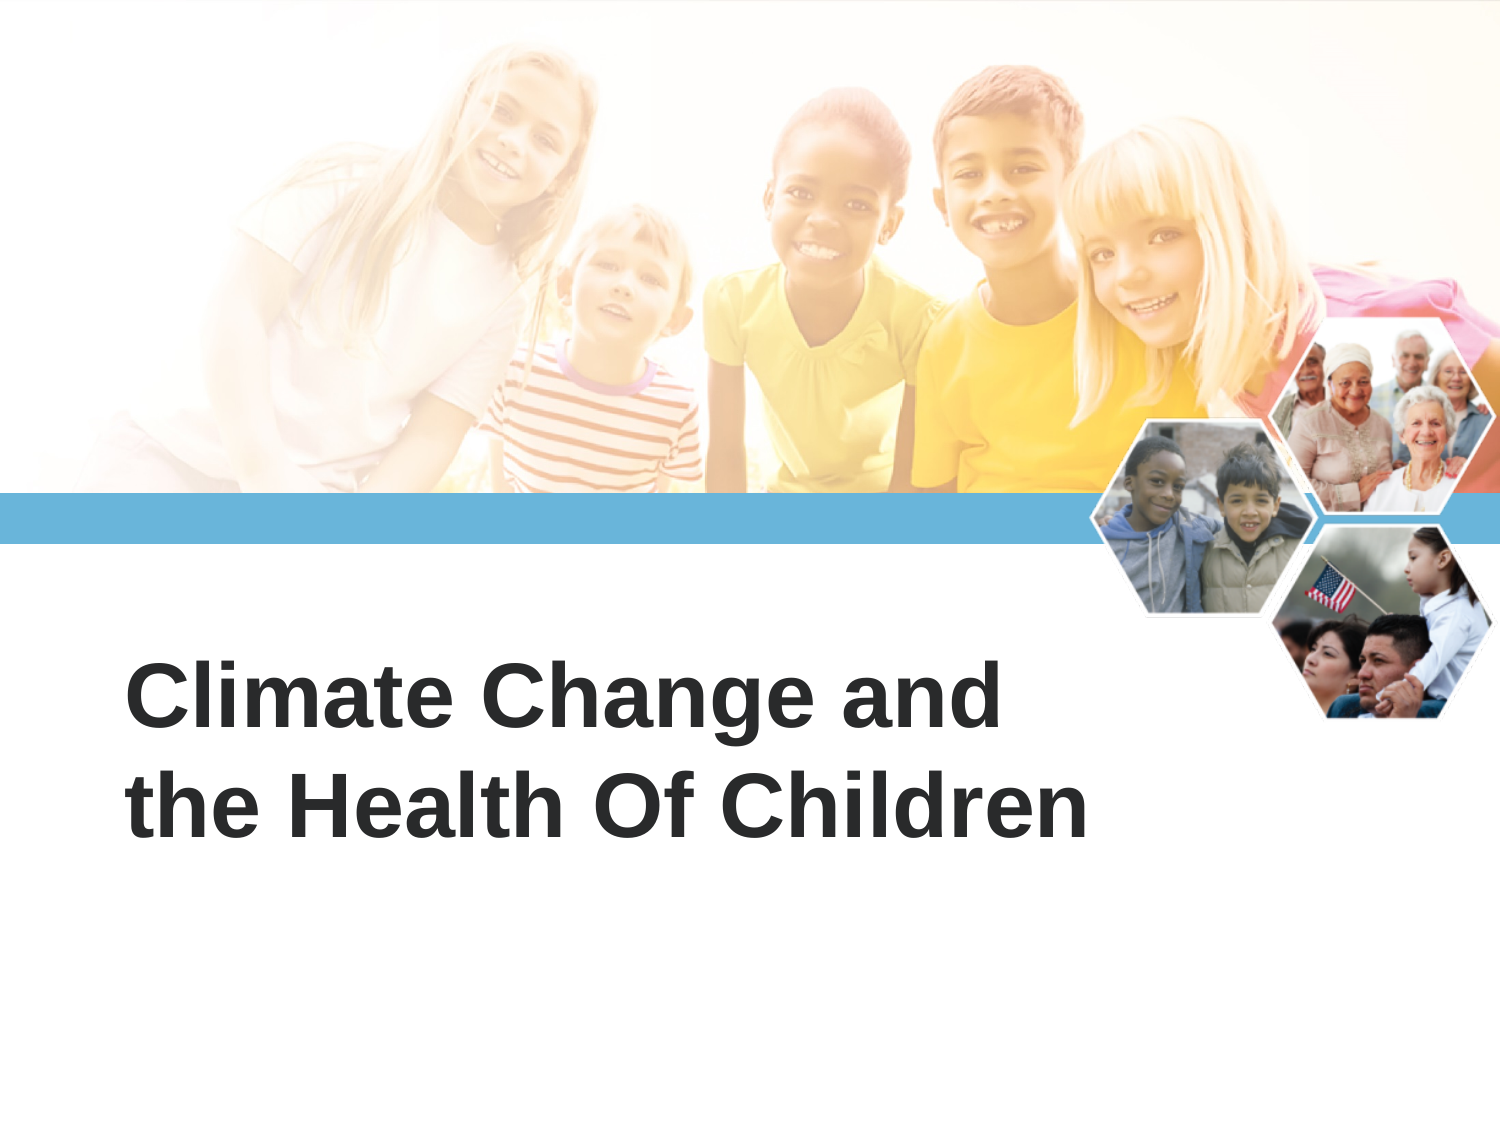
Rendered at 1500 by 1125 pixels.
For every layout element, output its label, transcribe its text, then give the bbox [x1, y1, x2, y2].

text_box Climate Change and the Health Of Children [109, 628, 1115, 816]
picture [0, 0, 1500, 723]
text_box [0, 501, 1050, 546]
